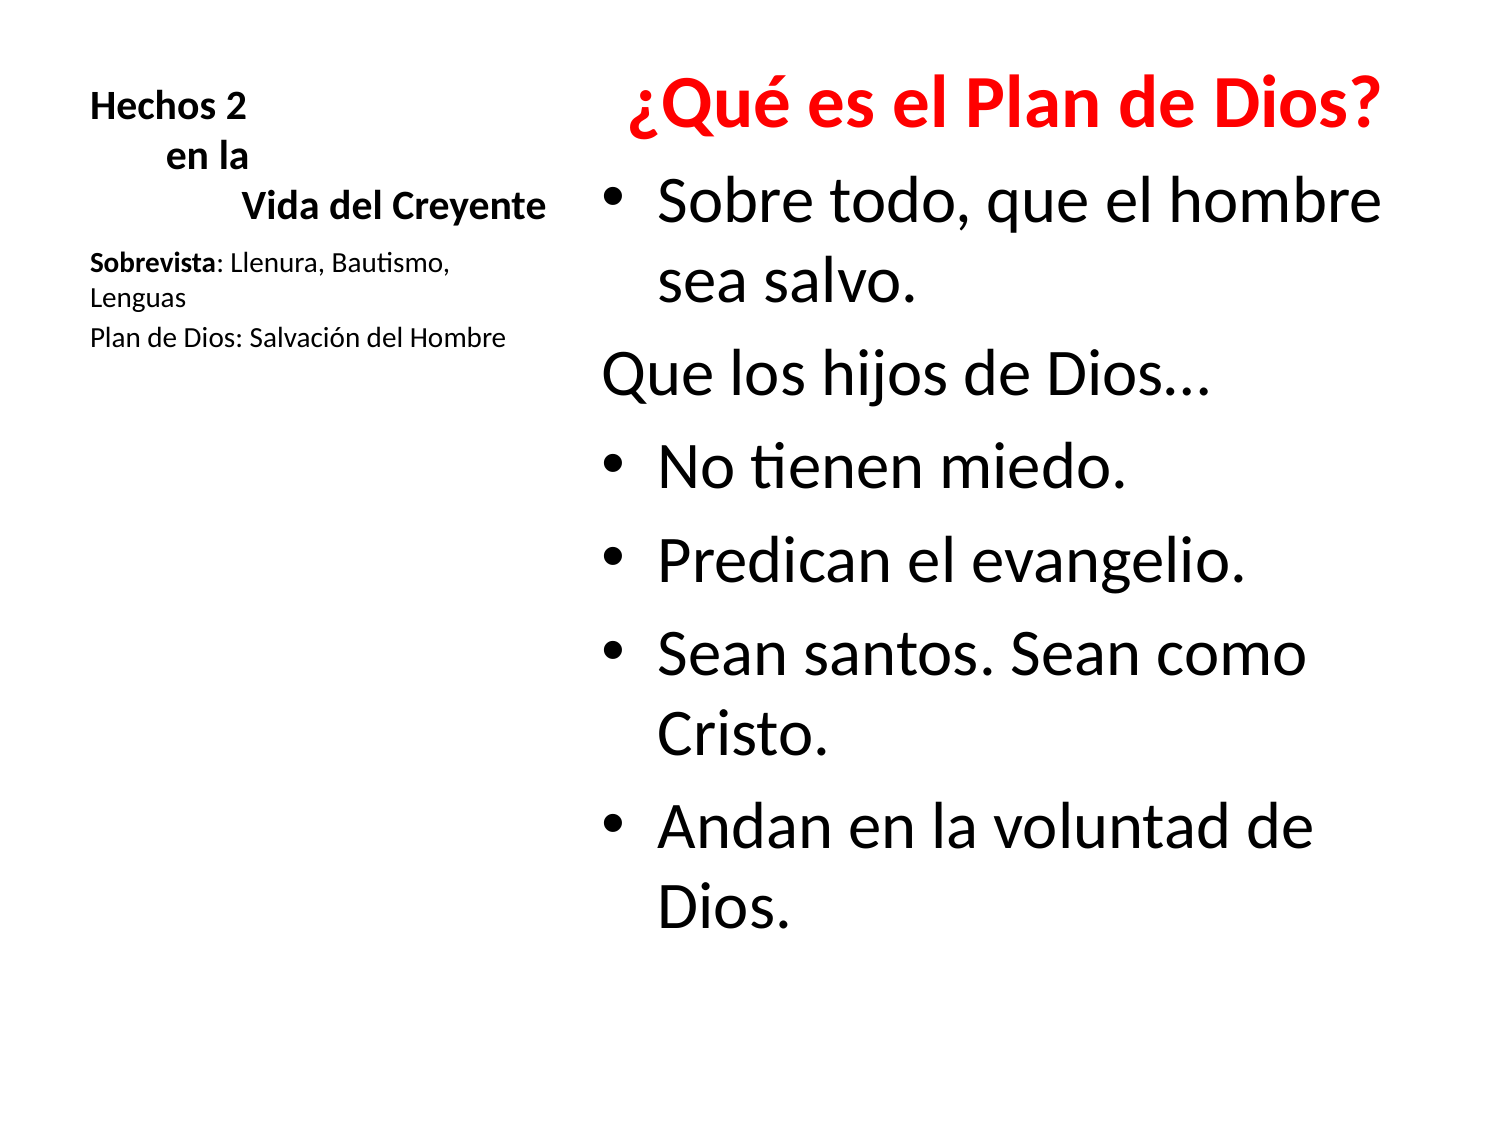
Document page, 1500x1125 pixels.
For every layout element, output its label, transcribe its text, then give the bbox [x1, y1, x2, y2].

list Sobrevista: Llenura, Bautismo, Lenguas Plan de Dios: Salvación del Hombre [75, 235, 569, 1005]
title Hechos 2 en la Vida del Creyente [75, 44, 569, 235]
list ¿Qué es el Plan de Dios? Sobre todo, que el hombre sea salvo. Que los hijos de Dios… No tienen miedo. Predican el evangelio. Sean santos. Sean como Cristo. Andan en la voluntad de Dios. [586, 44, 1425, 1005]
